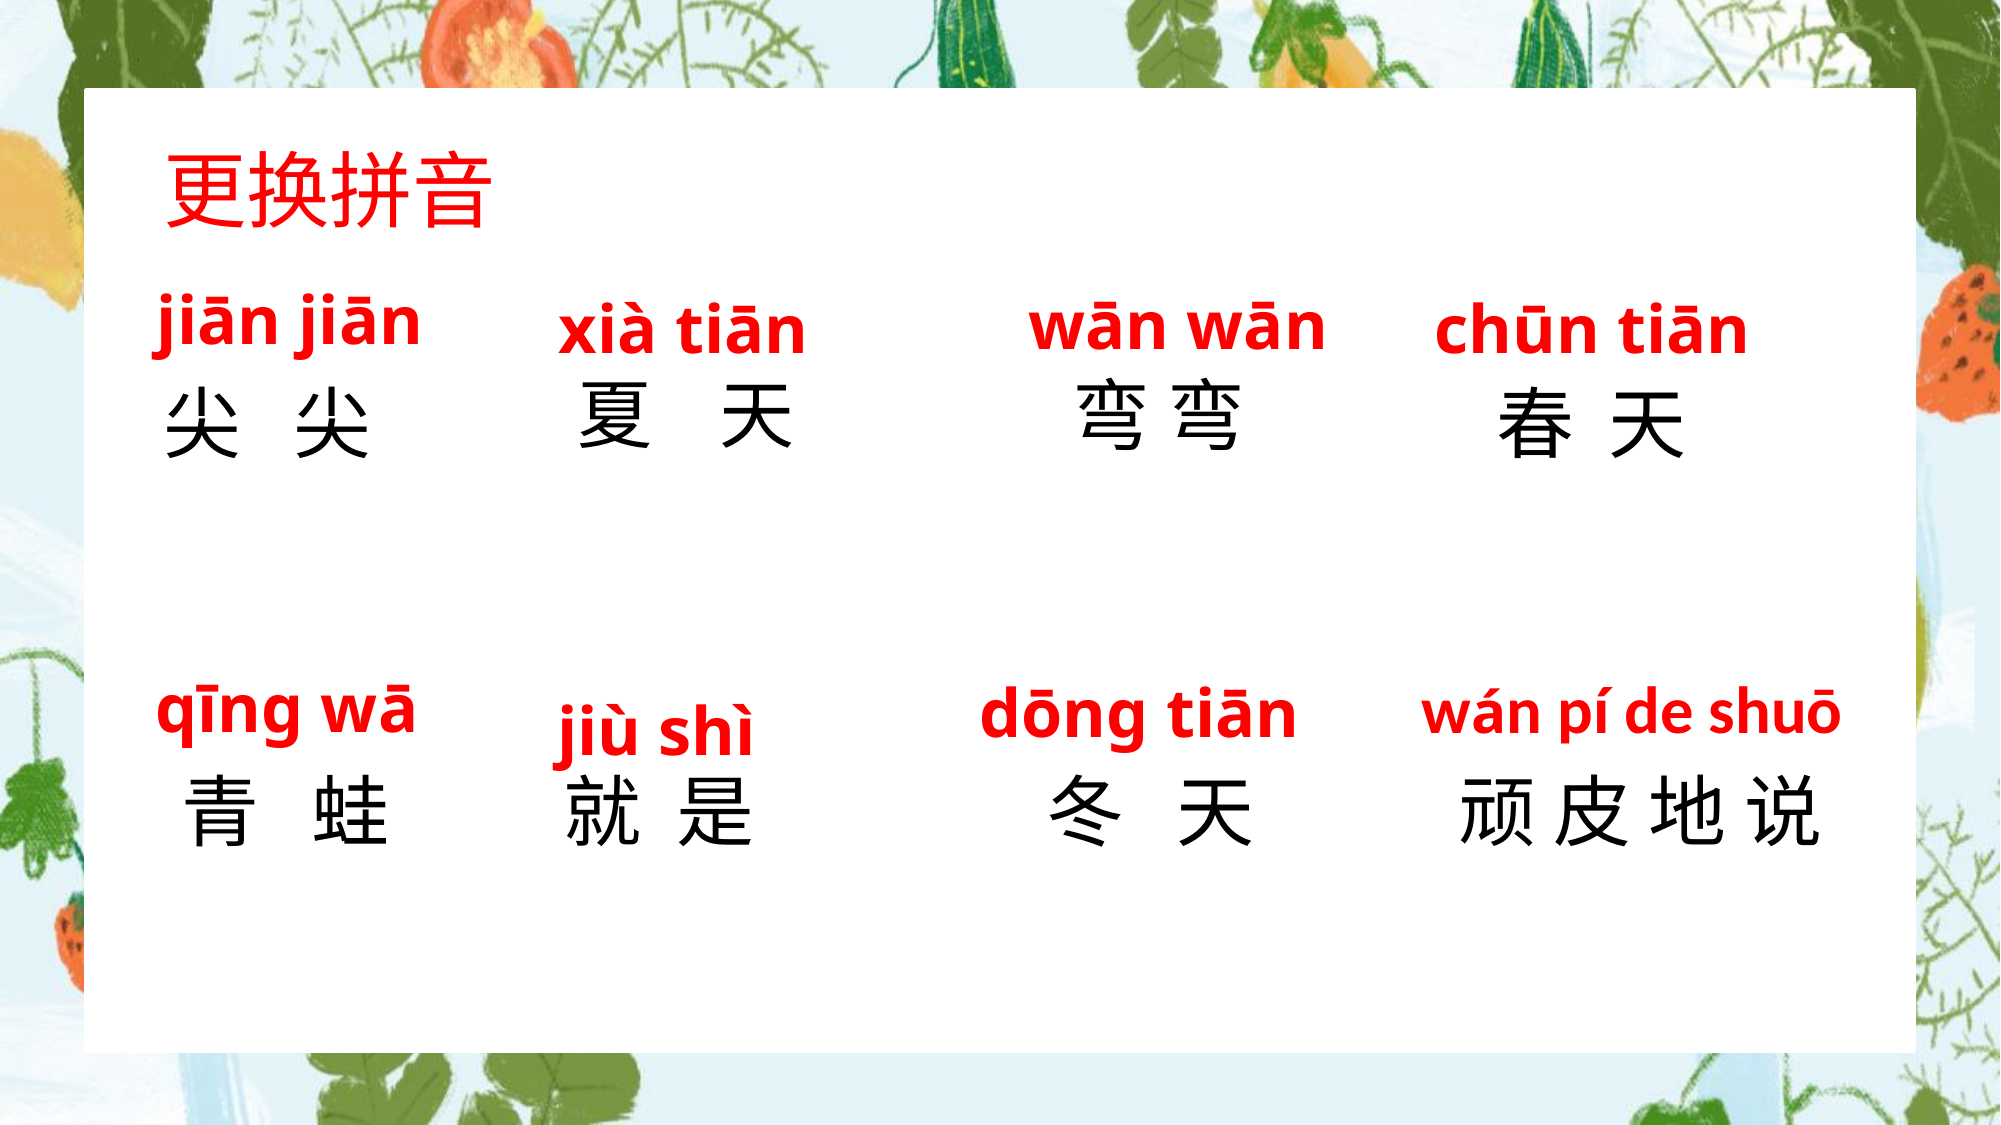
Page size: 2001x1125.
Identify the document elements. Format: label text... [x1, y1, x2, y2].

text_box 春 天 [1481, 374, 1742, 476]
text_box chūn tiān [1420, 279, 1766, 374]
text_box 顽 皮 地 说 [1443, 755, 1935, 864]
text_box 更换拼音 [148, 130, 729, 246]
text_box xià tiān [544, 279, 824, 374]
text_box qīnɡ wā [140, 667, 434, 755]
text_box wān wān [1013, 275, 1344, 370]
text_box jiān jiān [110, 279, 470, 366]
text_box 就 是 [548, 755, 790, 864]
text_box 冬 天 [1031, 755, 1326, 864]
text_box 青 蛙 [167, 755, 452, 864]
text_box 弯 弯 [1058, 370, 1274, 468]
text_box wán pí de shuō [1406, 659, 1858, 755]
picture [0, 0, 2000, 1125]
text_box 尖 尖 [148, 367, 452, 476]
text_box dōnɡ tiān [964, 663, 1315, 759]
text_box 夏 天 [562, 359, 850, 465]
text_box jiù shì [542, 681, 771, 776]
